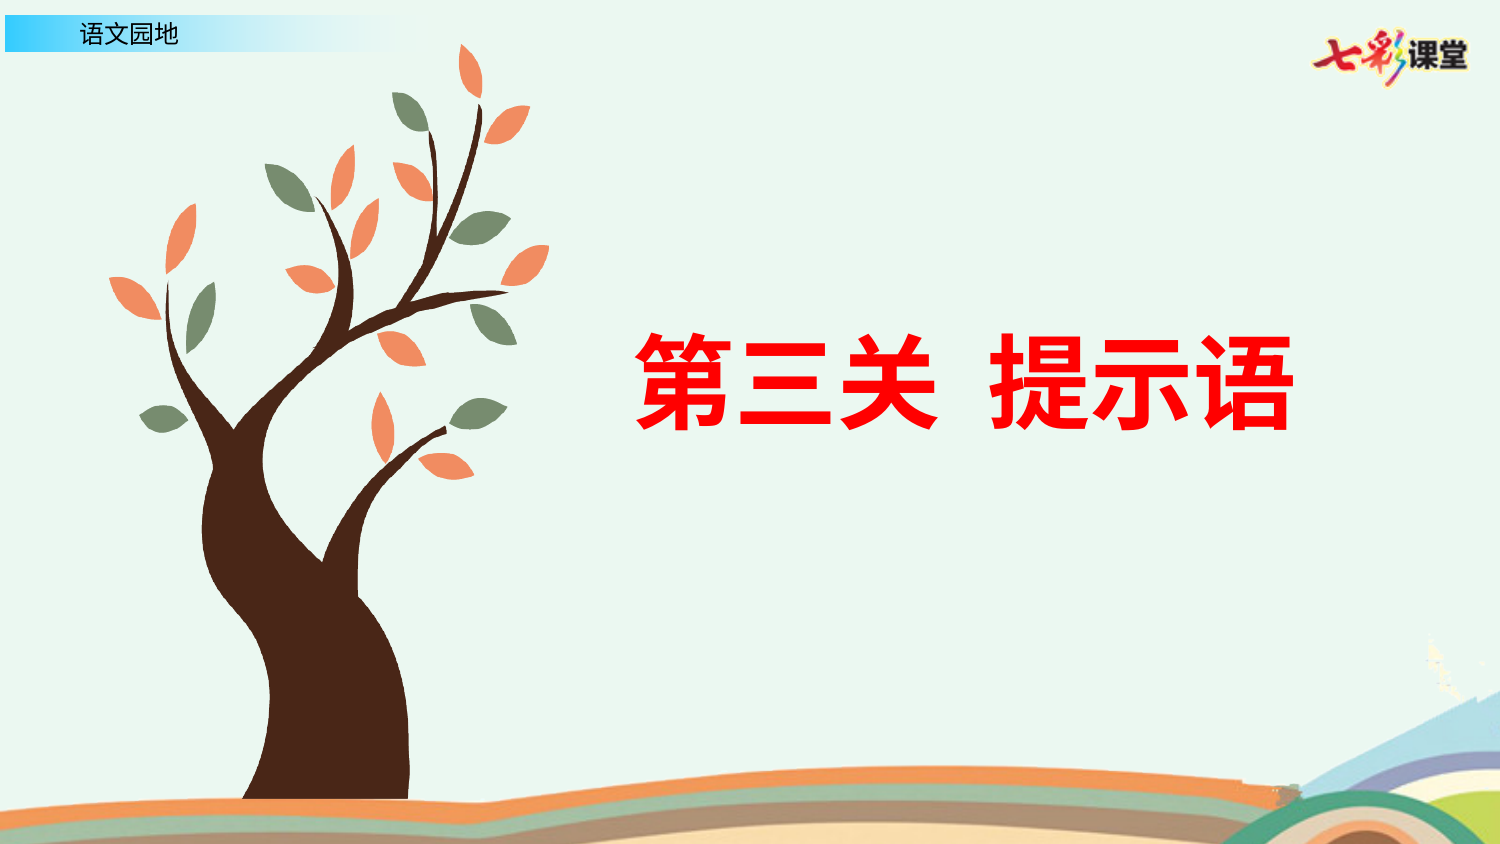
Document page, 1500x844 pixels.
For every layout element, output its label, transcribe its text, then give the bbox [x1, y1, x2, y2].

picture [1308, 14, 1477, 95]
title 第三关 提示语 [554, 311, 1471, 452]
picture [0, 44, 1500, 844]
